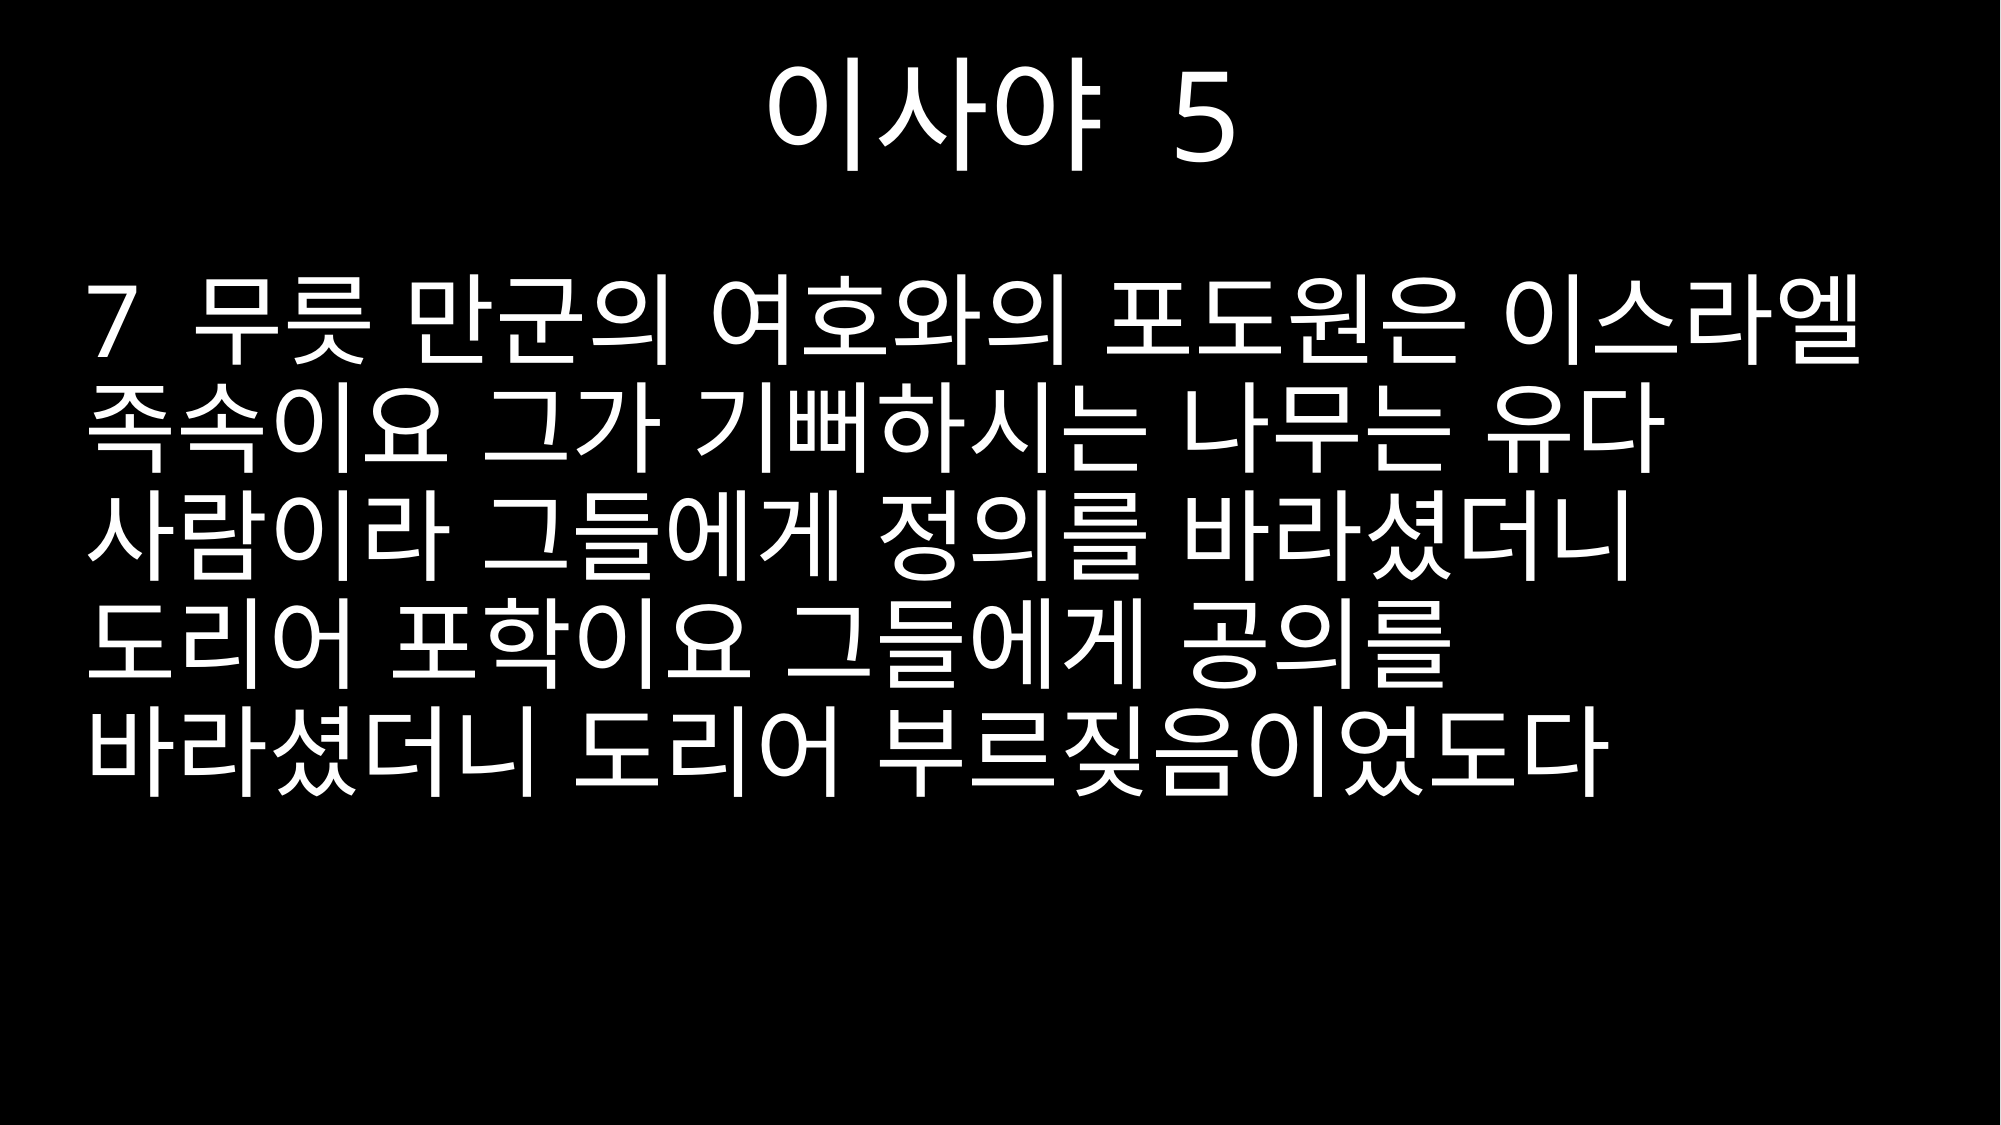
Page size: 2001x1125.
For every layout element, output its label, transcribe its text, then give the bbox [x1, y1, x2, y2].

footer 이사야 5 [0, 32, 2000, 192]
picture [0, 0, 2001, 1125]
list 7 무릇 만군의 여호와의 포도원은 이스라엘 족속이요 그가 기뻐하시는 나무는 유다 사람이라 그들에게 정의를 바라셨더니 도리어 포학이요 그들에게 공의를 바라셨더니 도리어 부르짖음이었도다 [69, 263, 1953, 423]
